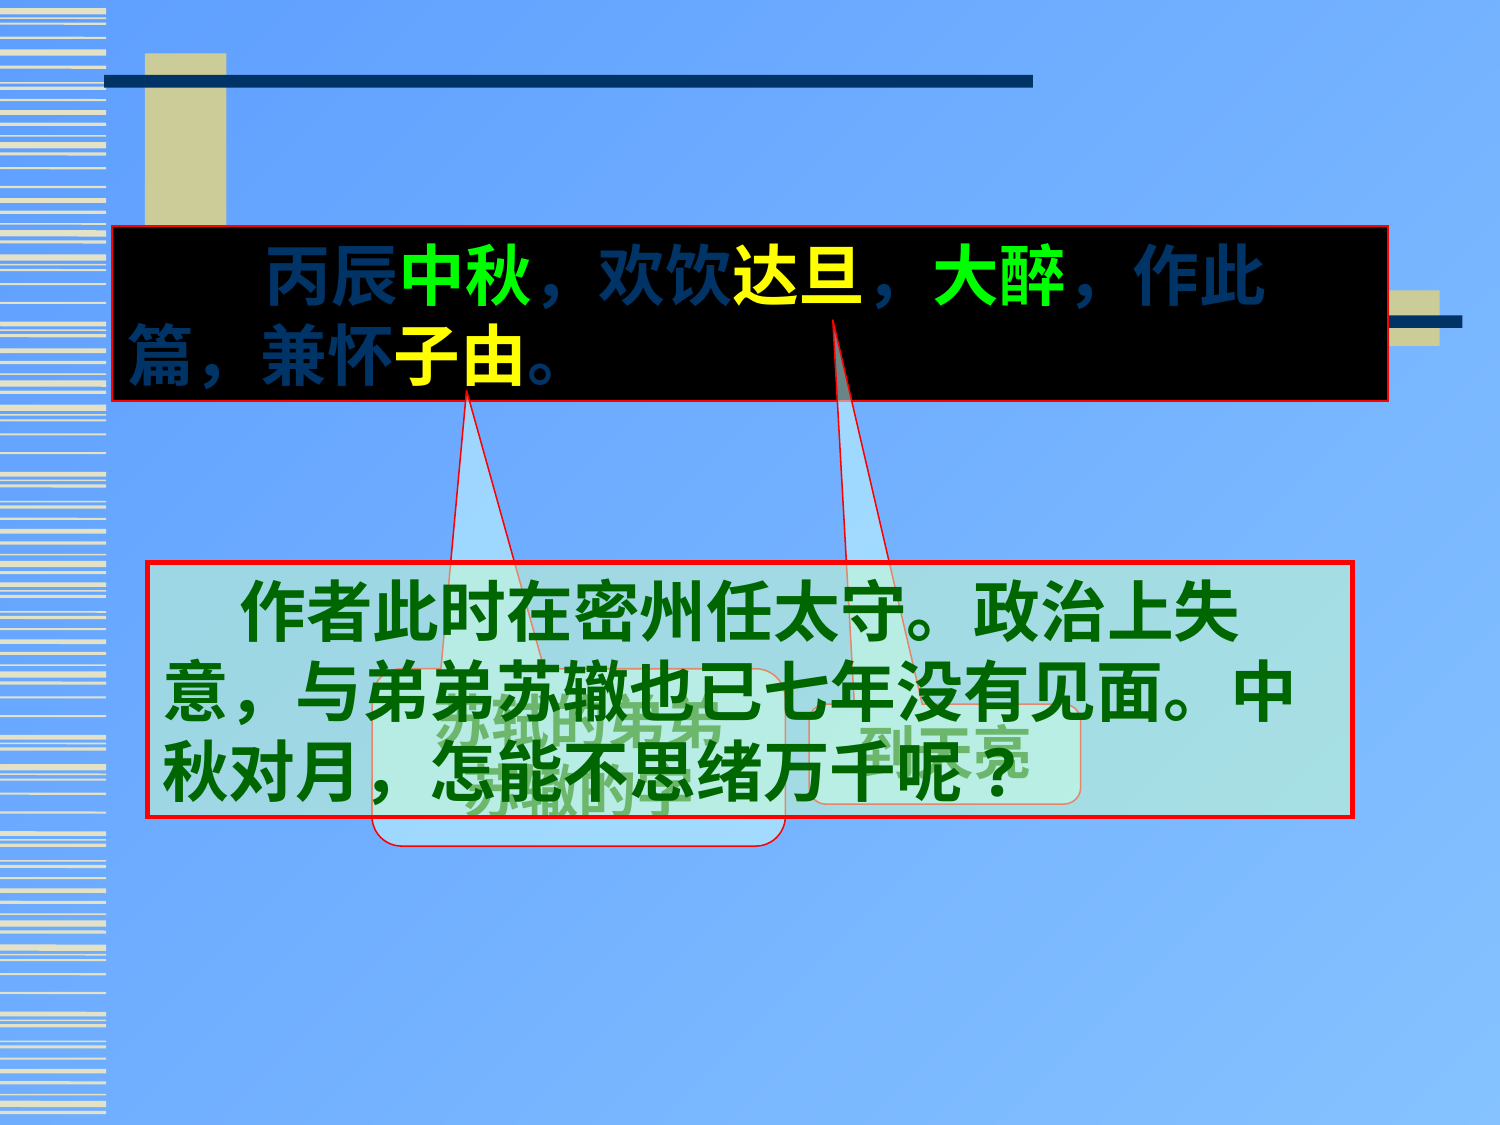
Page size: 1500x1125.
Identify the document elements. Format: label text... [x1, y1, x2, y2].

text_box 苏轼的弟弟 苏辙的字 [450, 390, 515, 562]
text_box 作者此时在密州任太守。政治上失意，与弟弟苏辙也已七年没有见面。中秋对月，怎能不思绪万千呢? [147, 562, 1353, 818]
text_box 到天亮 [832, 319, 890, 562]
text_box 苏轼的弟弟 苏辙的字 [372, 818, 786, 847]
text_box 丙辰中秋，欢饮达旦，大醉，作此篇，兼怀子由。 [112, 226, 1388, 401]
text_box 明月 喻清高 [25, 0, 40, 8]
text_box 明月 喻清高 [0, 25, 15, 36]
